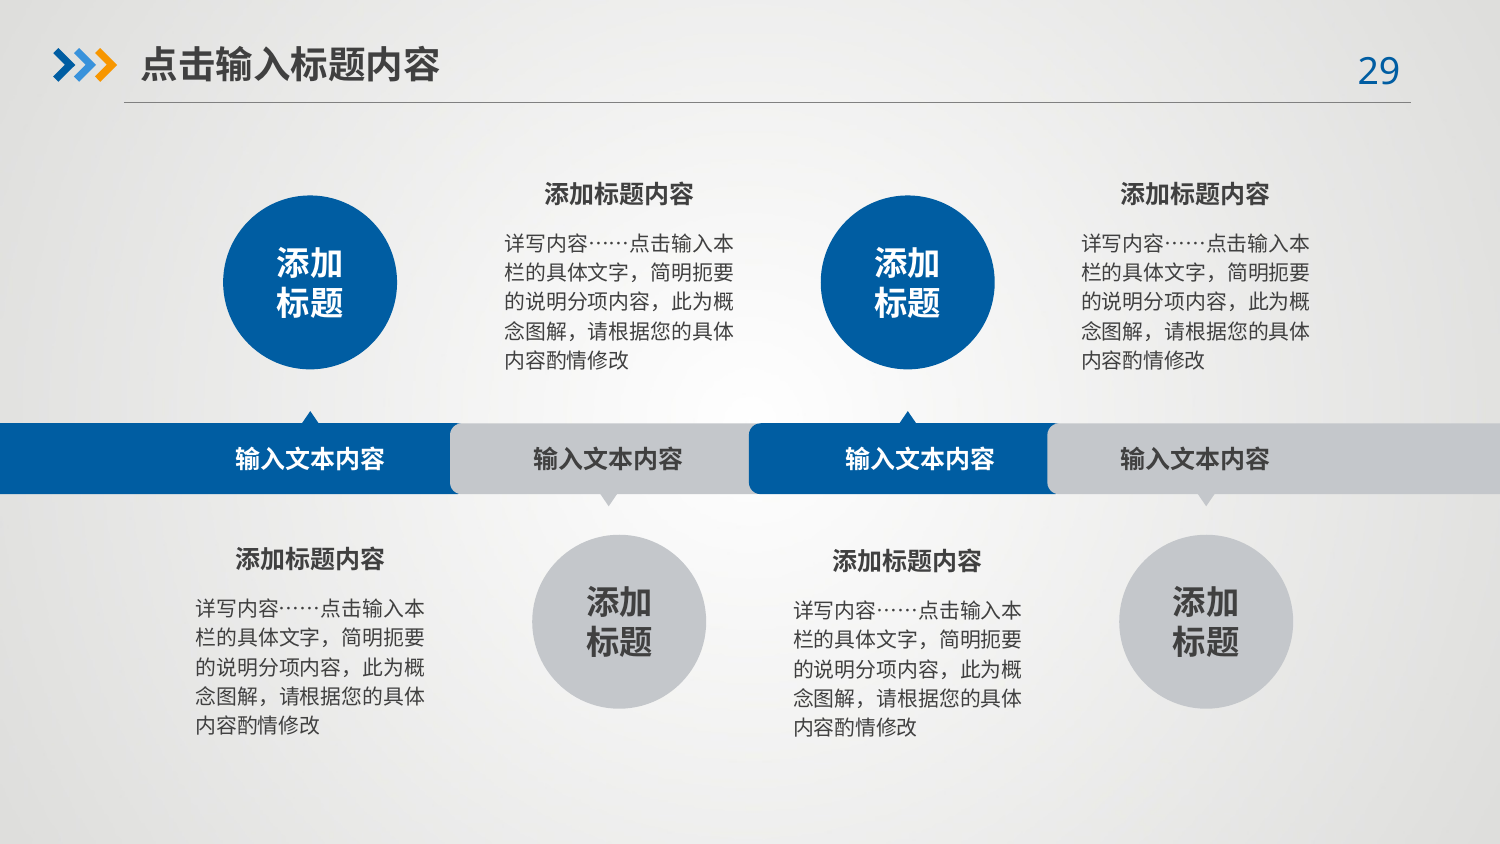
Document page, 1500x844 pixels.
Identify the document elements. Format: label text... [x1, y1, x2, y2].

text_box 添加标题 [1160, 581, 1253, 662]
picture [0, 0, 1500, 423]
text_box [820, 195, 995, 370]
text_box 详写内容……点击输入本栏的具体文字，简明扼要的说明分项内容，此为概念图解，请根据您的具体内容酌情修改 [504, 226, 734, 373]
text_box [532, 534, 707, 709]
text_box 详写内容……点击输入本栏的具体文字，简明扼要的说明分项内容，此为概念图解，请根据您的具体内容酌情修改 [793, 593, 1023, 740]
text_box 添加标题内容 [809, 545, 1006, 576]
text_box 添加标题 [861, 242, 954, 322]
text_box 添加标题内容 [212, 543, 409, 574]
text_box [223, 195, 398, 370]
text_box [449, 423, 768, 507]
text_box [0, 410, 470, 495]
text_box 详写内容……点击输入本栏的具体文字，简明扼要的说明分项内容，此为概念图解，请根据您的具体内容酌情修改 [1081, 226, 1311, 373]
text_box 添加标题内容 [1097, 178, 1294, 209]
text_box 添加标题 [573, 581, 666, 662]
text_box 点击输入标题内容 [140, 32, 491, 95]
picture [0, 495, 1500, 844]
text_box 添加标题 [264, 242, 357, 322]
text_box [748, 410, 1067, 495]
text_box 详写内容……点击输入本栏的具体文字，简明扼要的说明分项内容，此为概念图解，请根据您的具体内容酌情修改 [195, 591, 425, 738]
text_box 添加标题内容 [521, 178, 718, 209]
text_box [1119, 534, 1294, 709]
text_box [1047, 423, 1500, 507]
